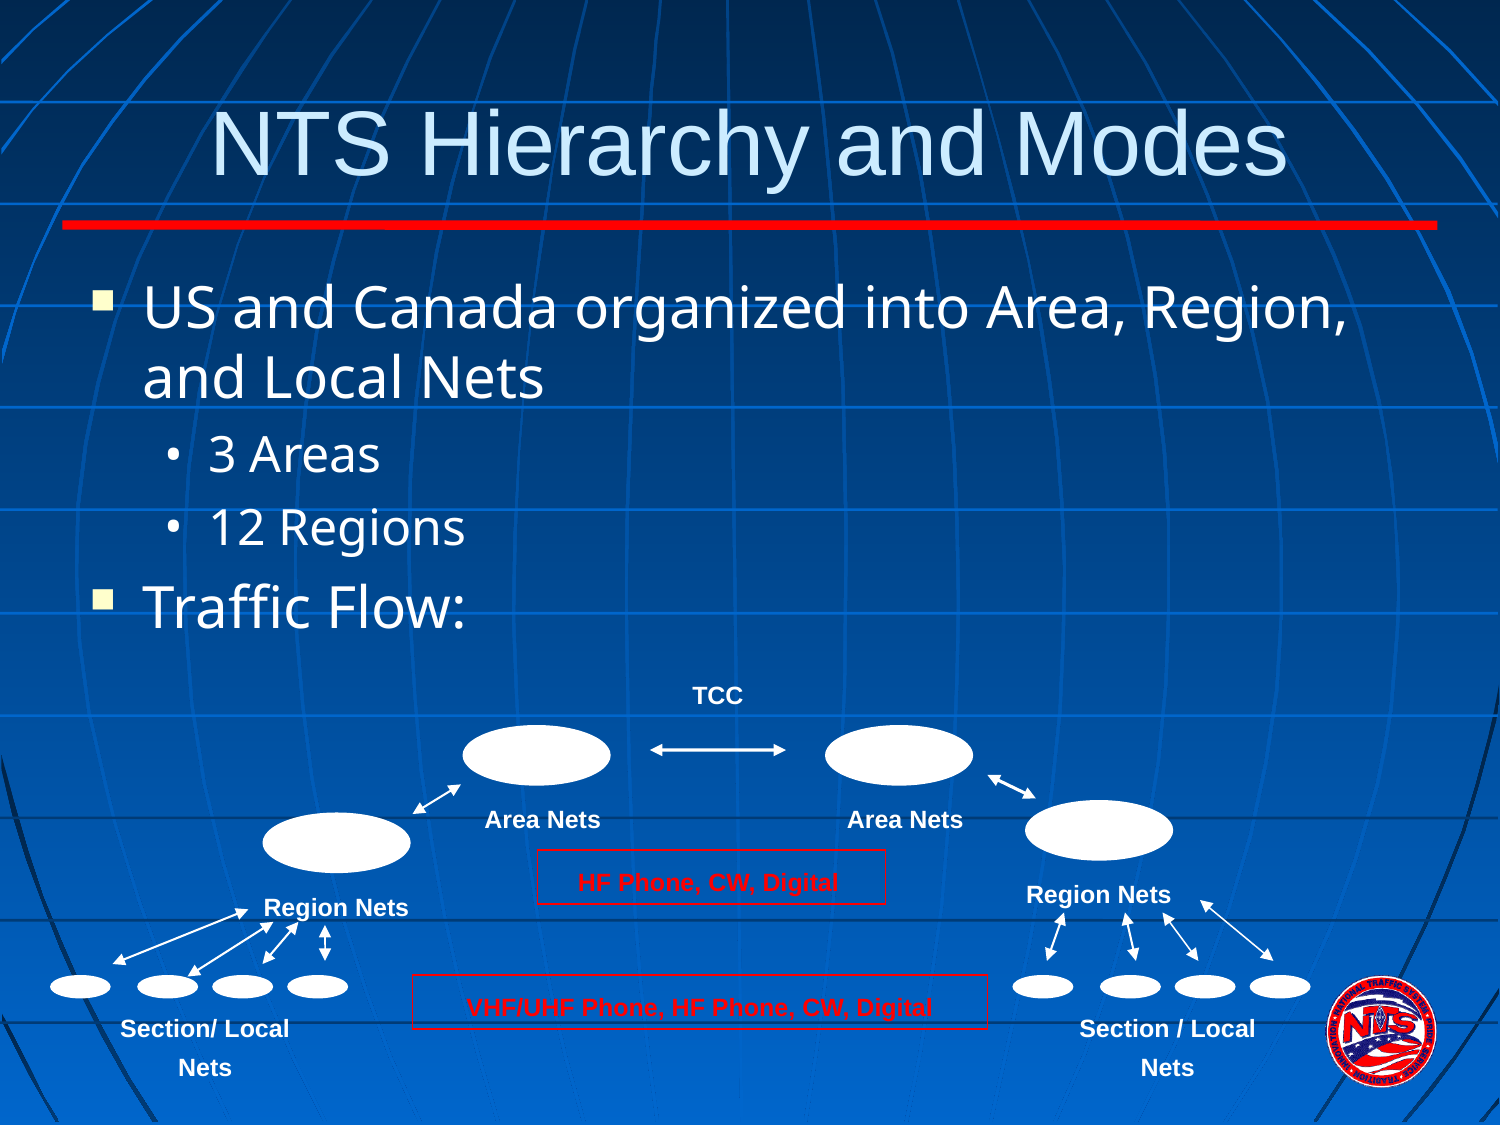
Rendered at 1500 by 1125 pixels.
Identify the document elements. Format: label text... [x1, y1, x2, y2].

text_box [537, 849, 886, 905]
picture [1325, 974, 1437, 1088]
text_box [49, 662, 1311, 1090]
list US and Canada organized into Area, Region, and Local Nets 3 Areas 12 Regions Traffic Flow: [75, 262, 1425, 1006]
title NTS Hierarchy and Modes [75, 45, 1425, 233]
